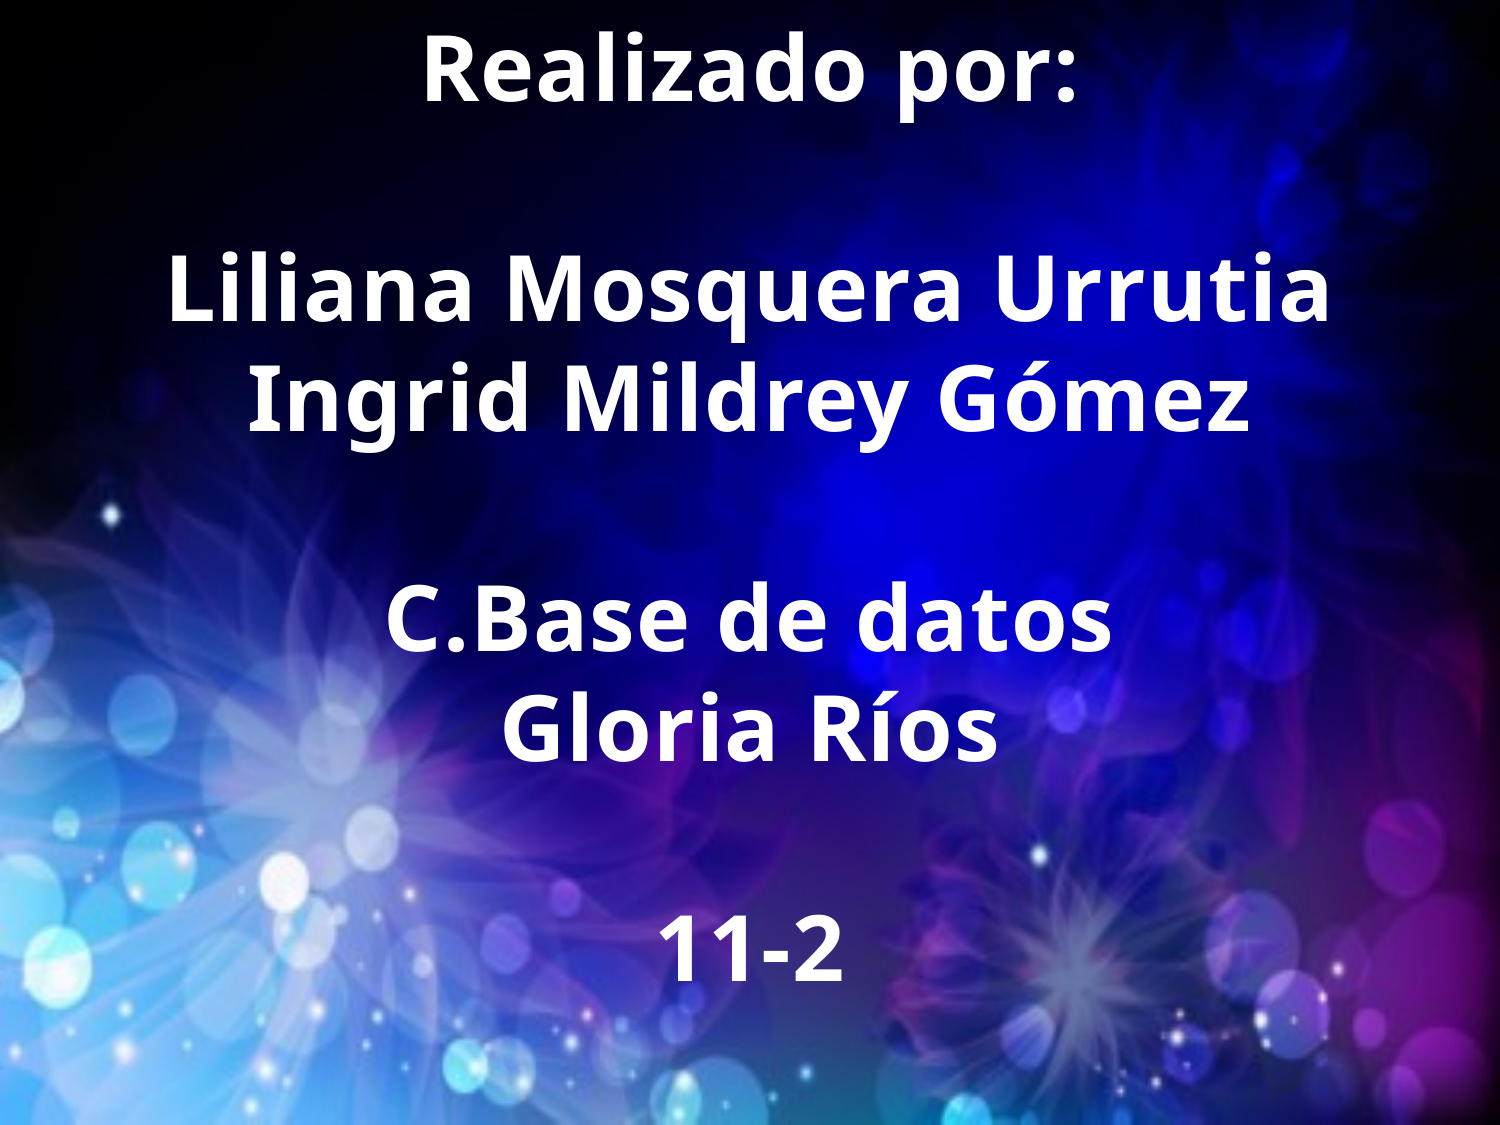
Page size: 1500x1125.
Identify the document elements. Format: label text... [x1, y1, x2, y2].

text_box Realizado por: Liliana Mosquera Urrutia Ingrid Mildrey Gómez C.Base de datos Gloria Ríos 11-2 [148, 2, 1351, 1008]
picture [0, 0, 1500, 1125]
